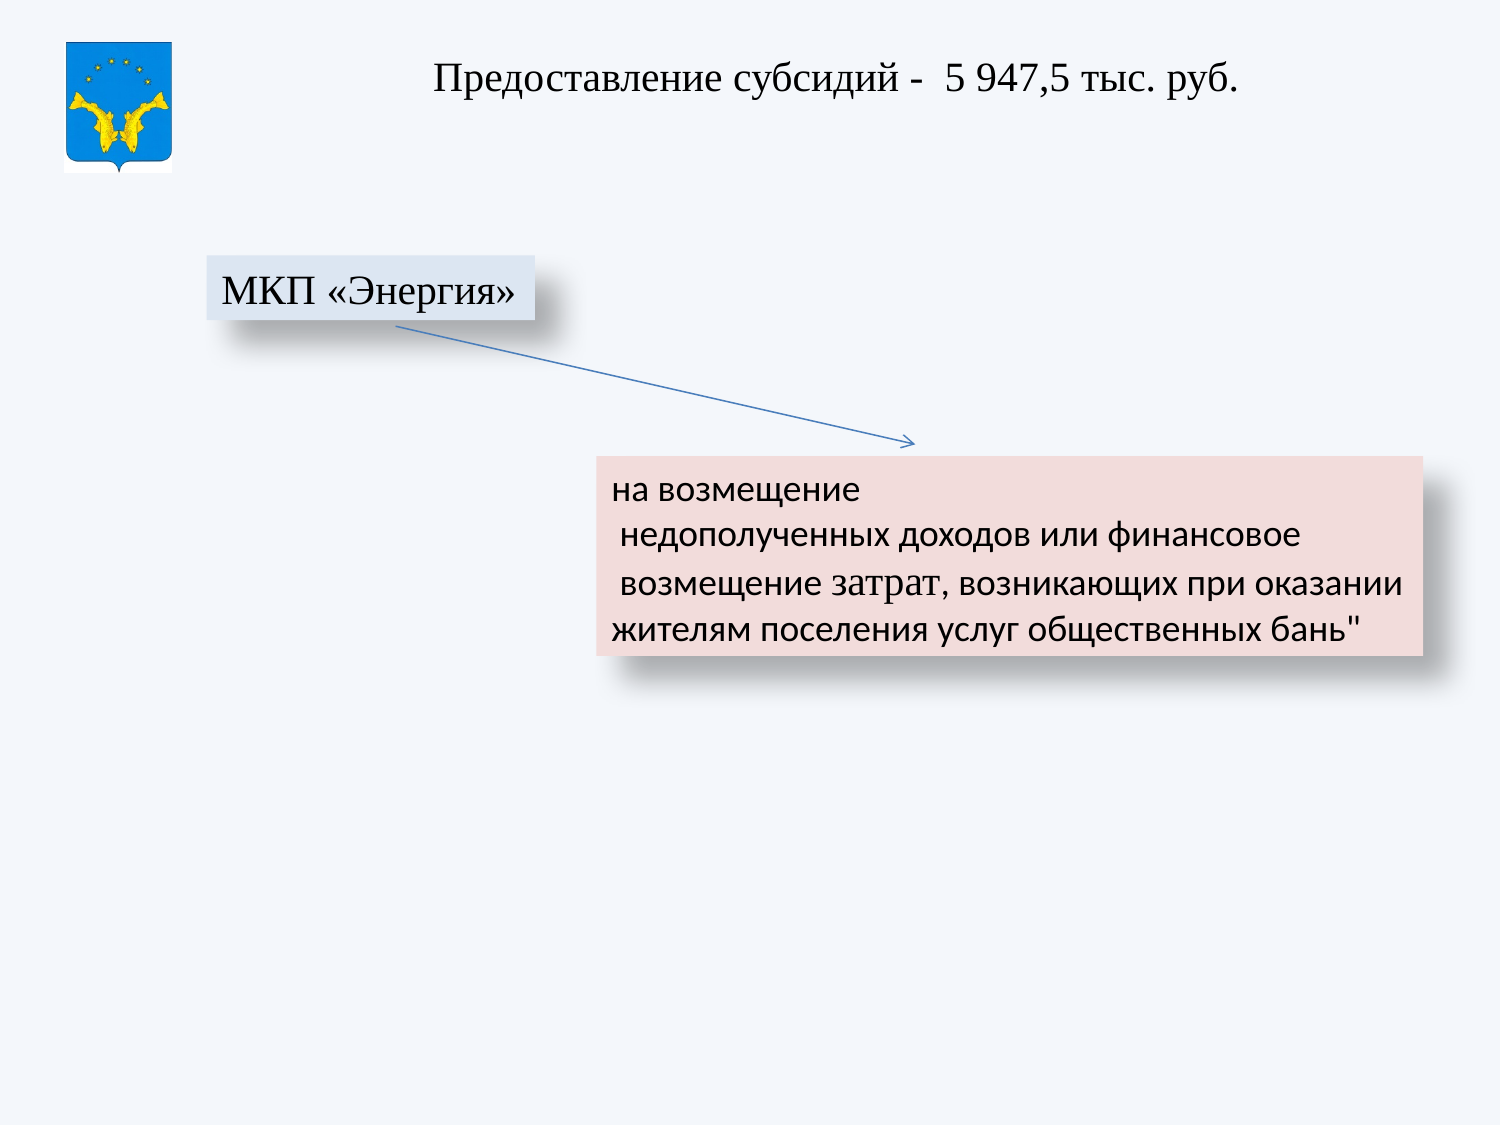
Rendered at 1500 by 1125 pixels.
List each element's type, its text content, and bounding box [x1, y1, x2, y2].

picture [64, 42, 172, 173]
text_box на возмещение недополученных доходов или финансовое возмещение затрат, возникающих при оказании жителям поселения услуг общественных бань" [596, 456, 1424, 656]
text_box МКП «Энергия» [206, 255, 535, 321]
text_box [395, 325, 916, 445]
text_box Предоставление субсидий - 5 947,5 тыс. руб. [183, 42, 1500, 108]
